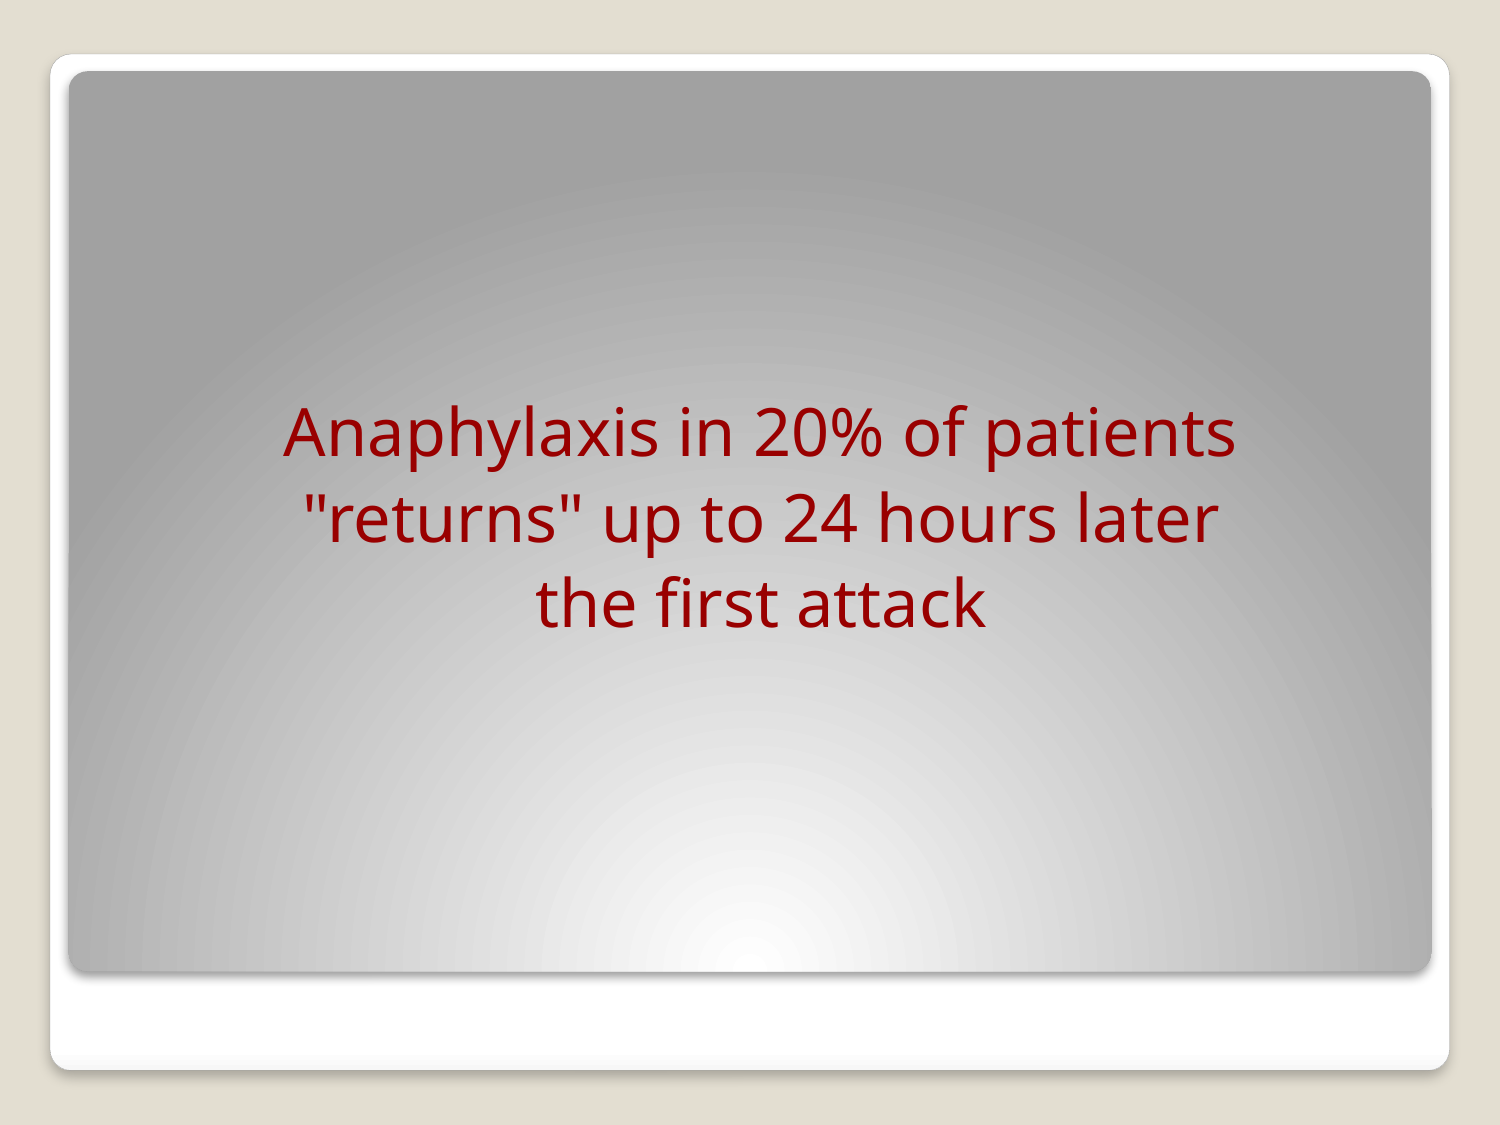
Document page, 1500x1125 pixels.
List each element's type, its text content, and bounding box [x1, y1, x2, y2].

list Anaphylaxis in 20% of patients "returns" up to 24 hours later the first attack [82, 375, 1425, 868]
